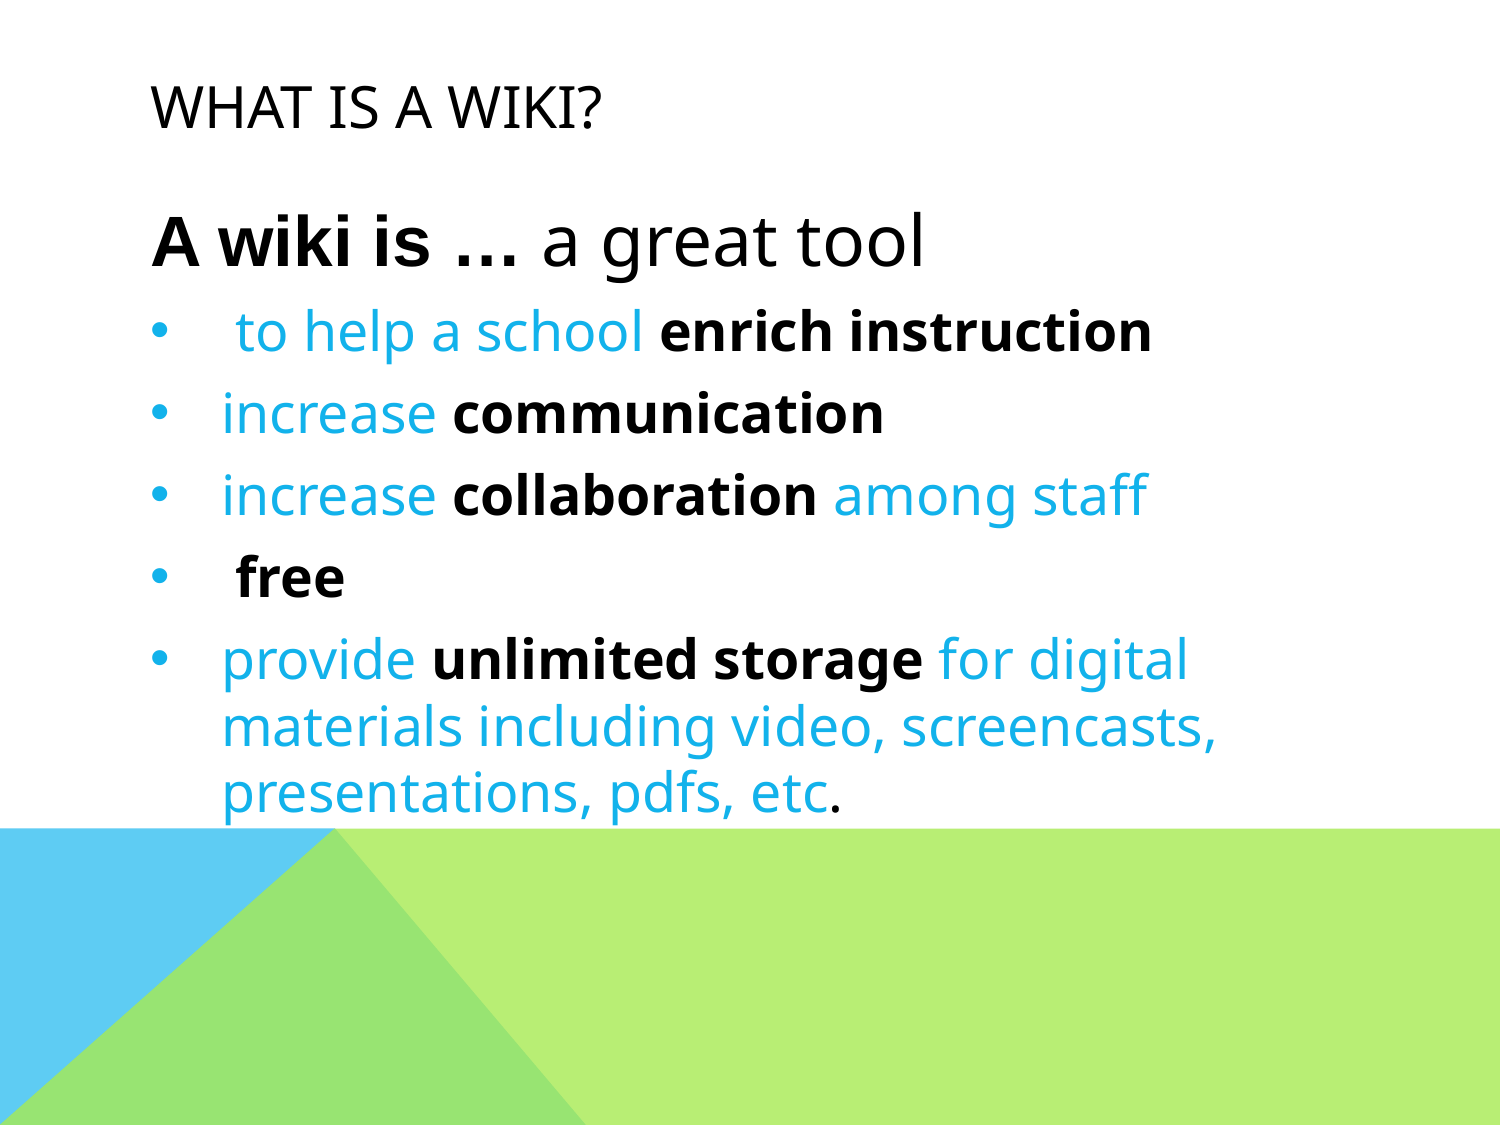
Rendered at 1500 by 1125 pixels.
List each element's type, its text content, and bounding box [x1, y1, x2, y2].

title What is a Wiki? [135, 60, 1369, 150]
list A wiki is … a great tool to help a school enrich instruction increase communication increase collaboration among staff free provide unlimited storage for digital materials including video, screencasts, presentations, pdfs, etc. [135, 187, 1369, 838]
